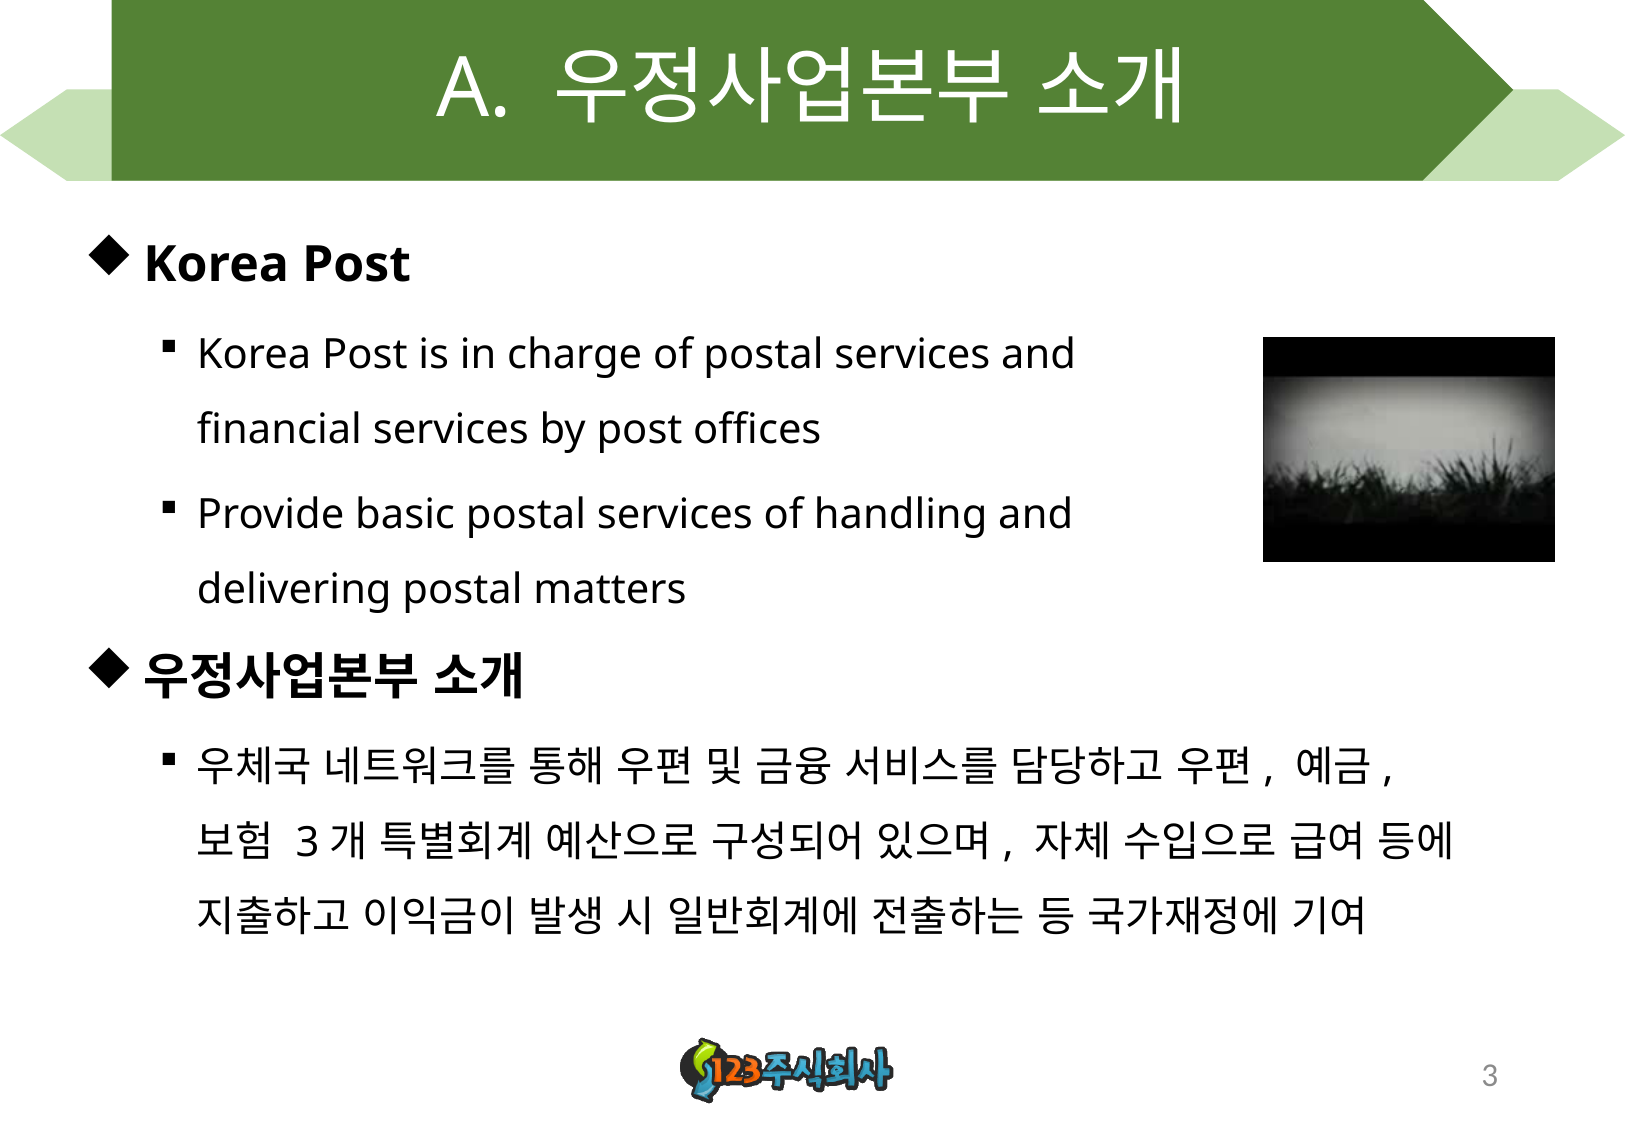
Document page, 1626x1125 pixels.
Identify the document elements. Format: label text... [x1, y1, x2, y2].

picture [669, 1026, 903, 1113]
list Korea Post Korea Post is in charge of postal services and financial services by post offices Provide basic postal services of handling and delivering postal matters [69, 193, 1260, 607]
title A. 우정사업본부 소개 [0, 0, 1625, 181]
text_box 우정사업본부 소개 우체국 네트워크를 통해 우편 및 금융 서비스를 담당하고 우편, 예금, 보험 3개 특별회계 예산으로 구성되어 있으며, 자체 수입으로 급여 등에 지출하고 이익금이 발생 시 일반회계에 전출하는 등 국가재정에 기여 [69, 607, 1479, 1025]
slide_number 3 [1147, 1042, 1514, 1103]
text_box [1262, 336, 1556, 563]
